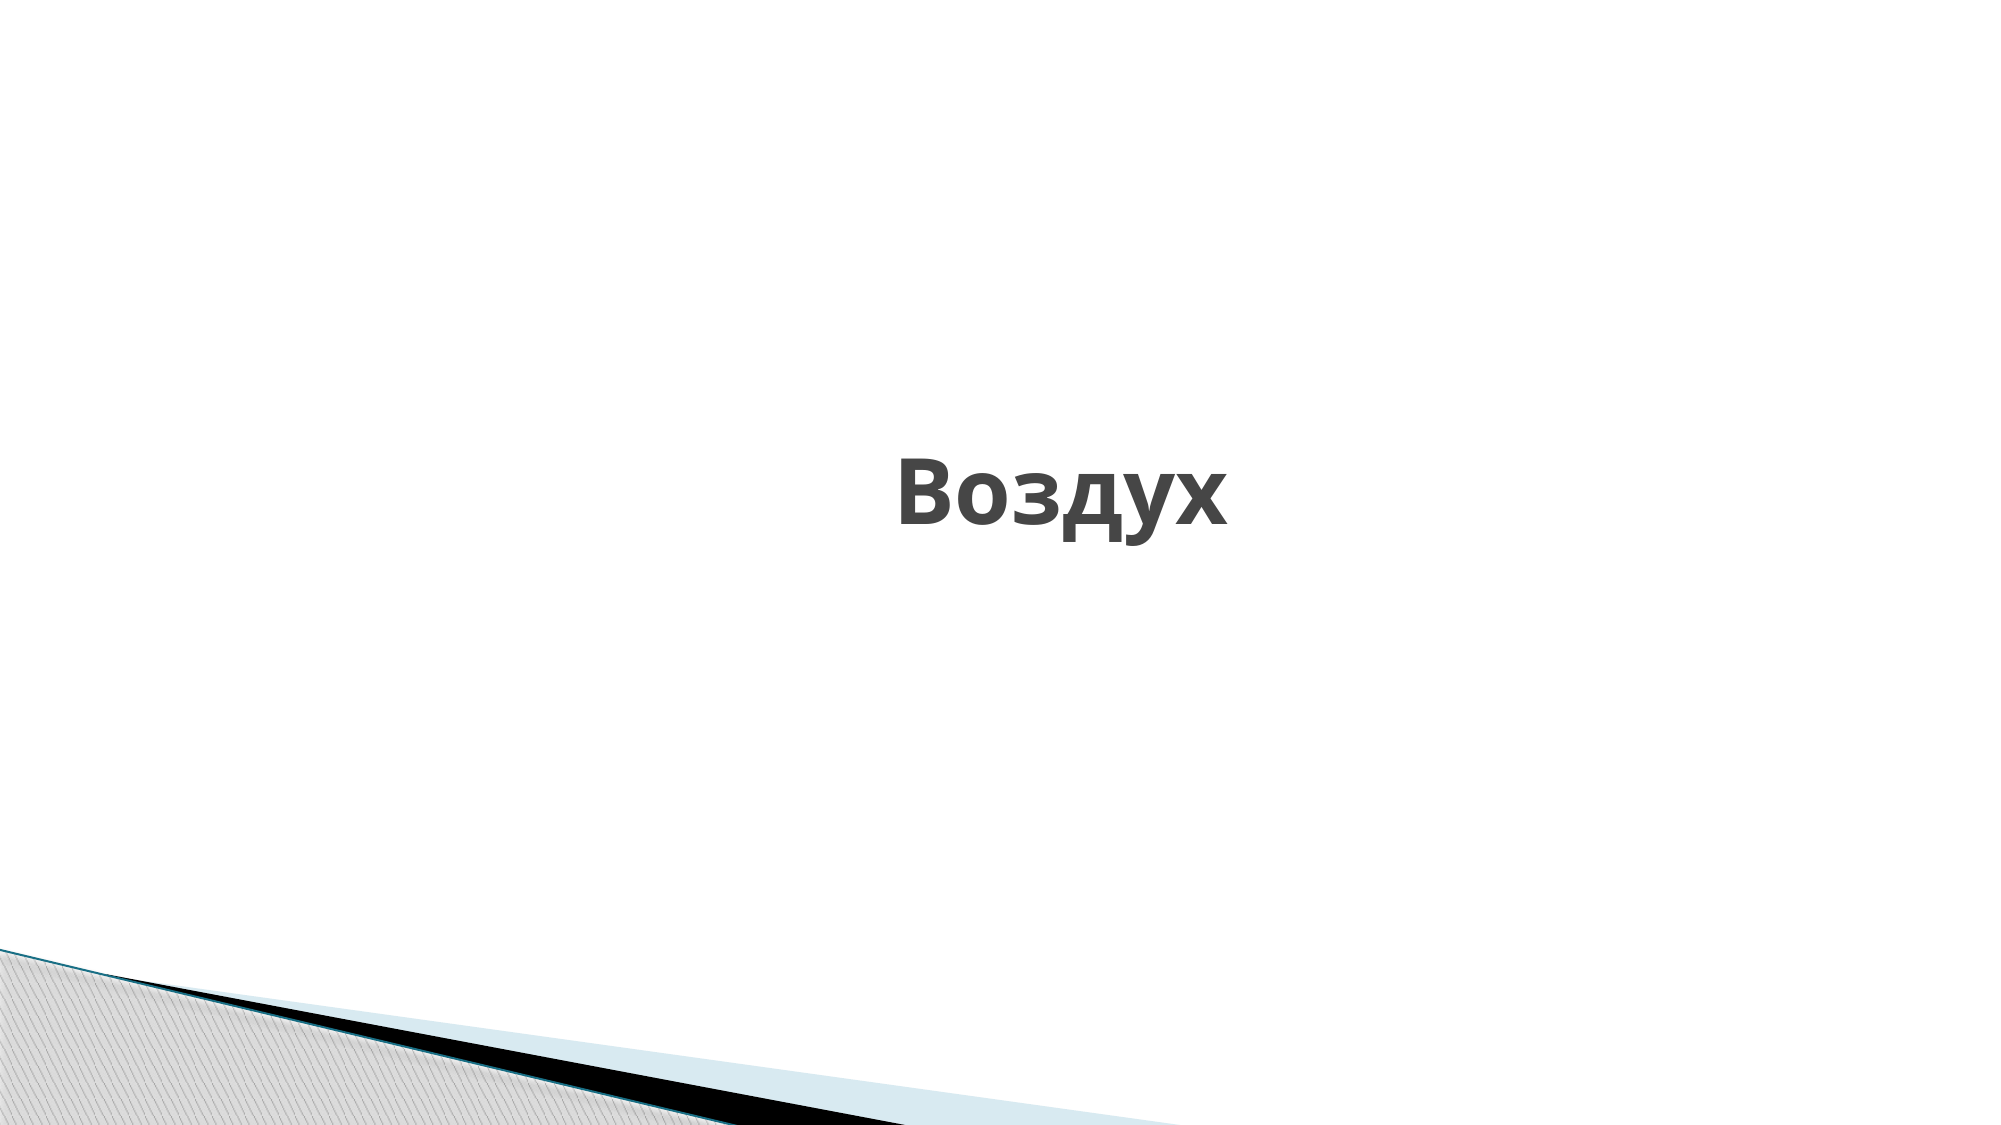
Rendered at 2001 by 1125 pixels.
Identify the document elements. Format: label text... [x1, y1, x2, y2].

title Воздух [508, 437, 1614, 539]
